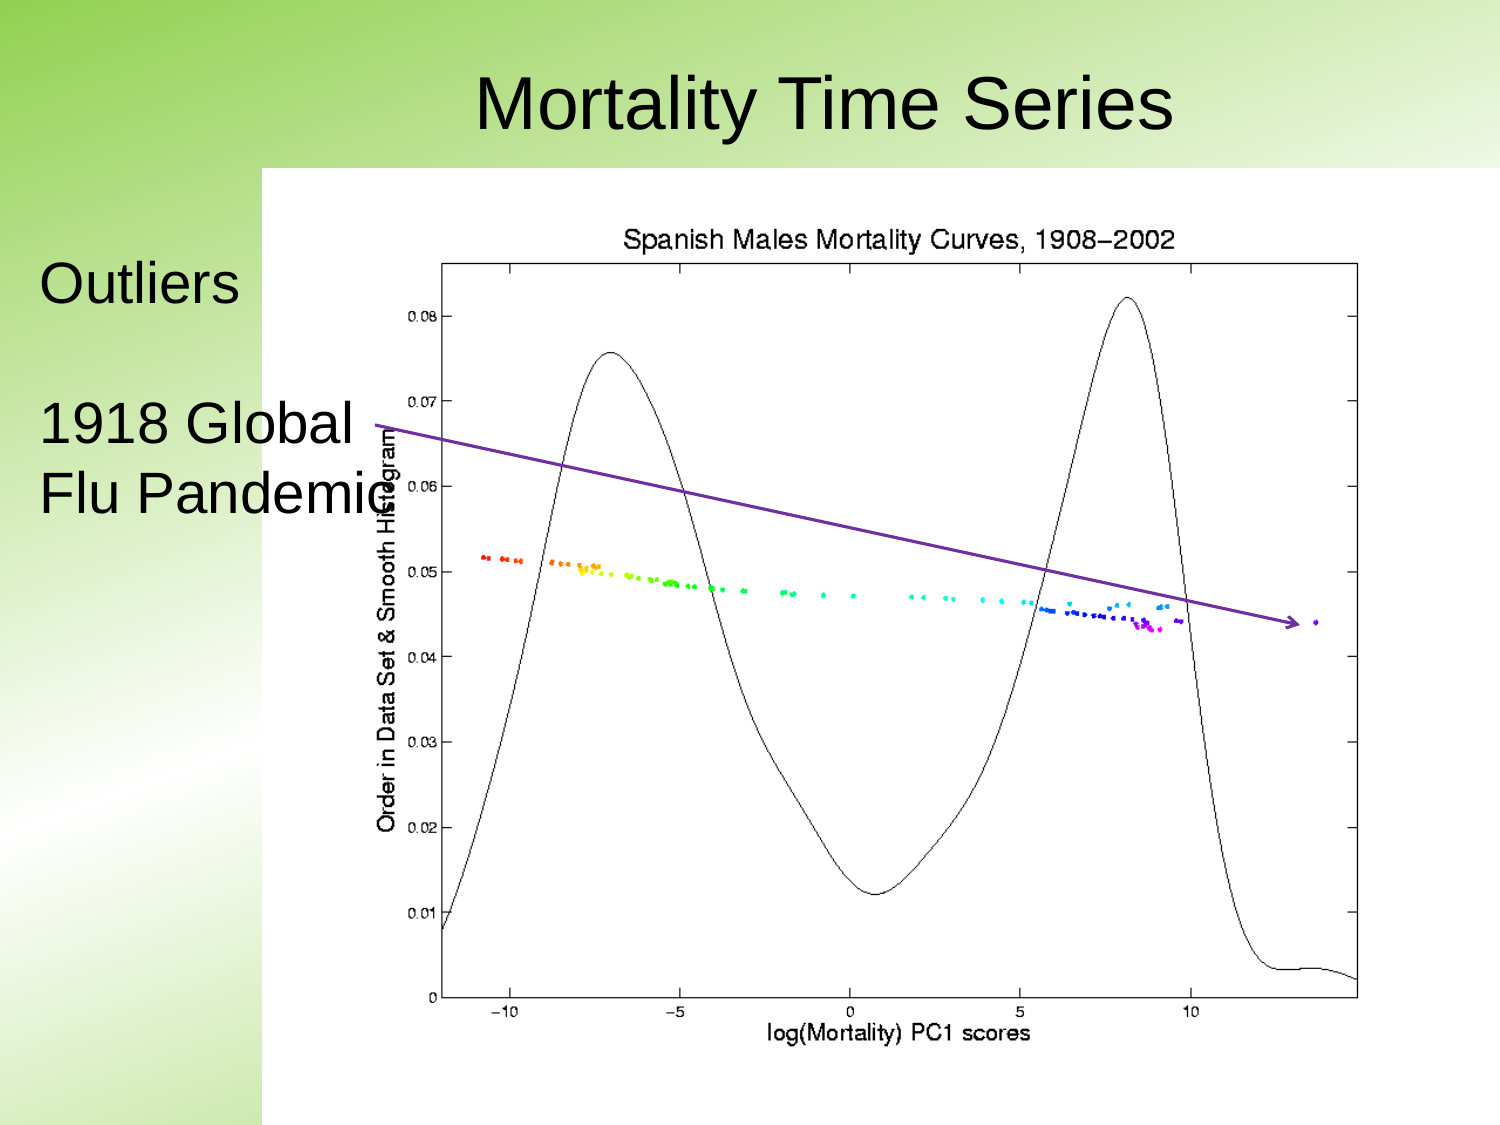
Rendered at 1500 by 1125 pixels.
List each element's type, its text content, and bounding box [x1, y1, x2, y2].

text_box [374, 424, 1301, 626]
picture [261, 168, 1500, 1125]
text_box Outliers 1918 Global Flu Pandemic [24, 237, 256, 673]
title Mortality Time Series [187, 37, 1463, 163]
